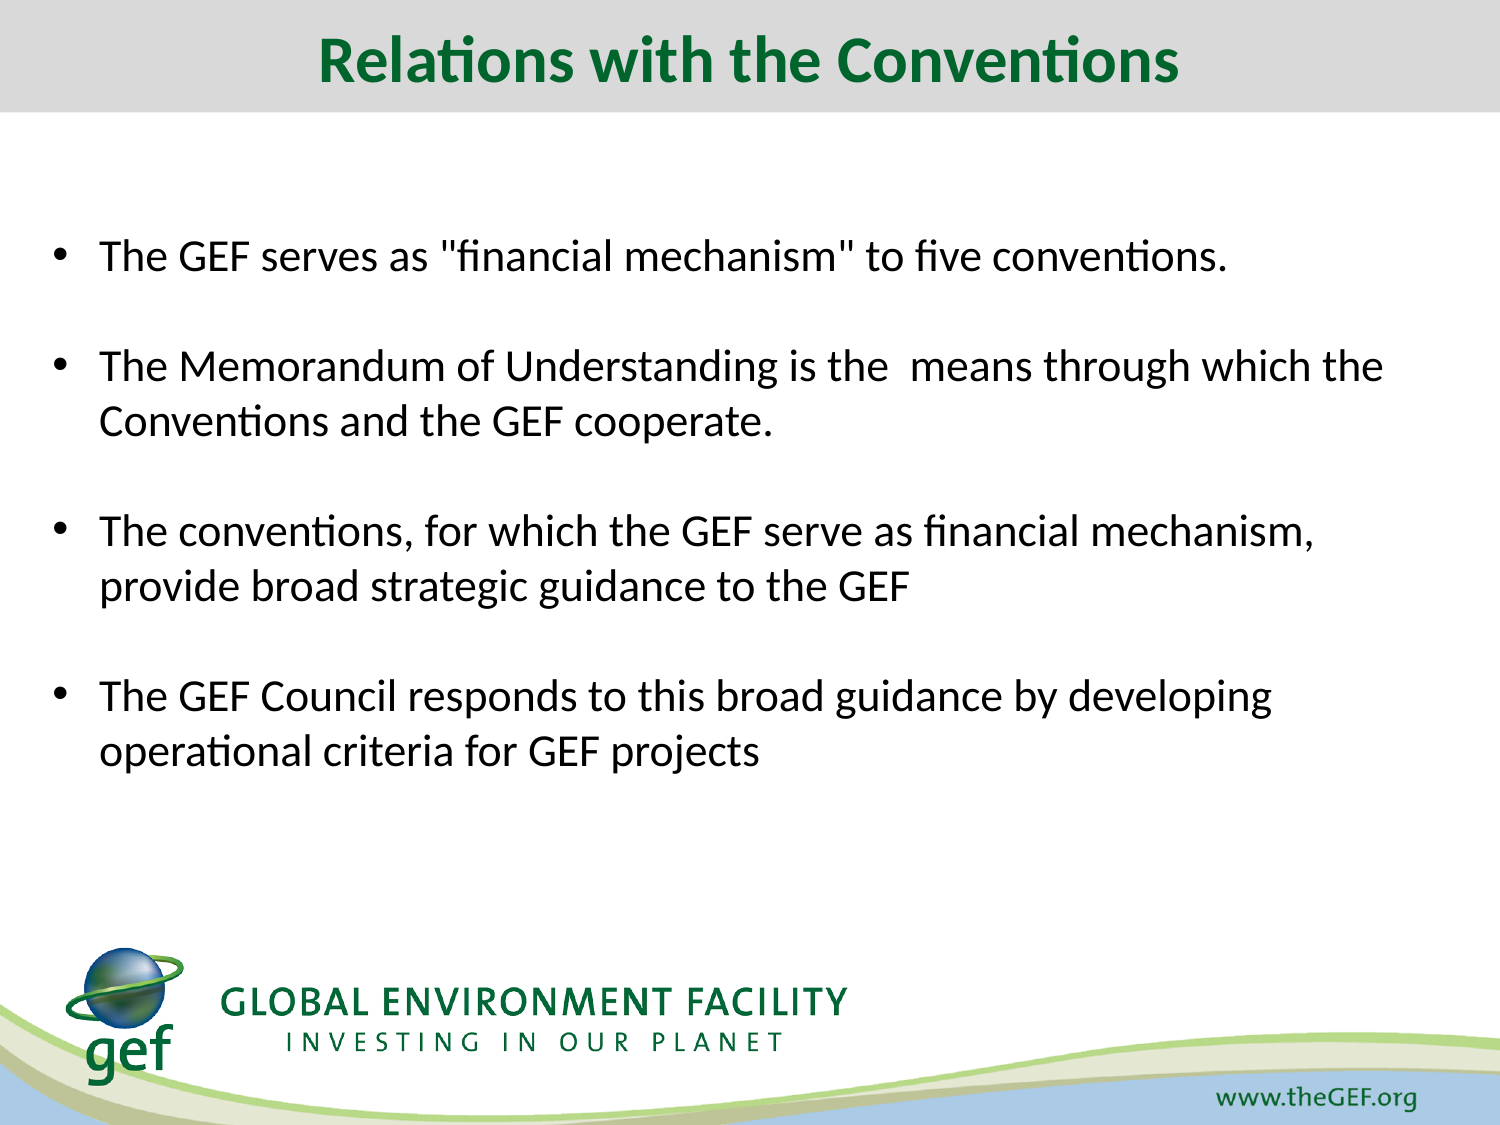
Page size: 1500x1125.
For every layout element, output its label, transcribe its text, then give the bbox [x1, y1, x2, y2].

picture [0, 920, 1500, 1125]
text_box The GEF serves as "financial mechanism" to five conventions. The Memorandum of Understanding is the means through which the Conventions and the GEF cooperate. The conventions, for which the GEF serve as financial mechanism, provide broad strategic guidance to the GEF The GEF Council responds to this broad guidance by developing operational criteria for GEF projects [37, 218, 1463, 838]
text_box Relations with the Conventions [0, 0, 1500, 113]
